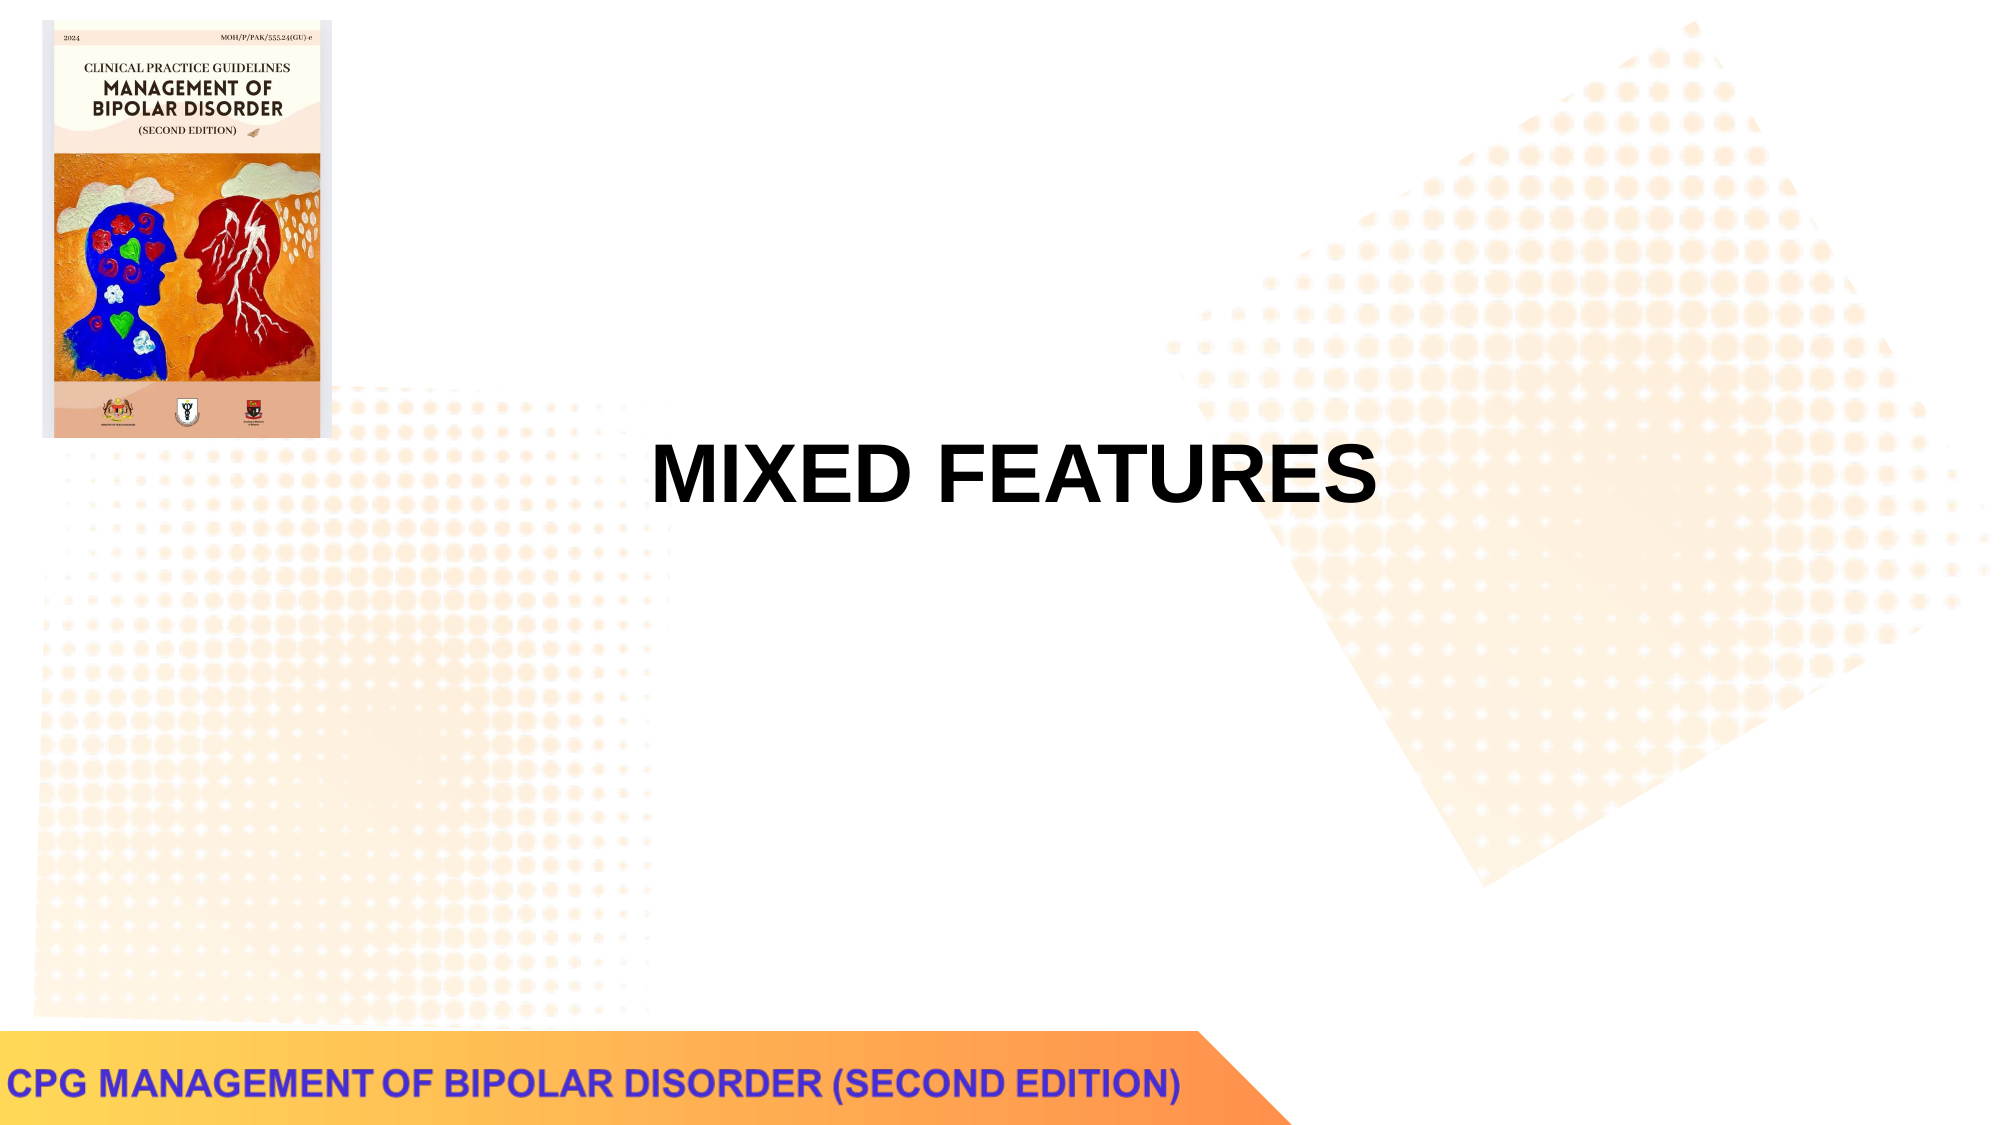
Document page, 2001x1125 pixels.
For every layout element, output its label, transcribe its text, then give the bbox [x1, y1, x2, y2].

picture [0, 1047, 1412, 1125]
text_box [33, 385, 675, 1029]
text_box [0, 1030, 1297, 1047]
text_box [42, 20, 332, 438]
text_box [1158, 20, 2000, 889]
text_box MIXED FEATURES [439, 403, 1590, 549]
